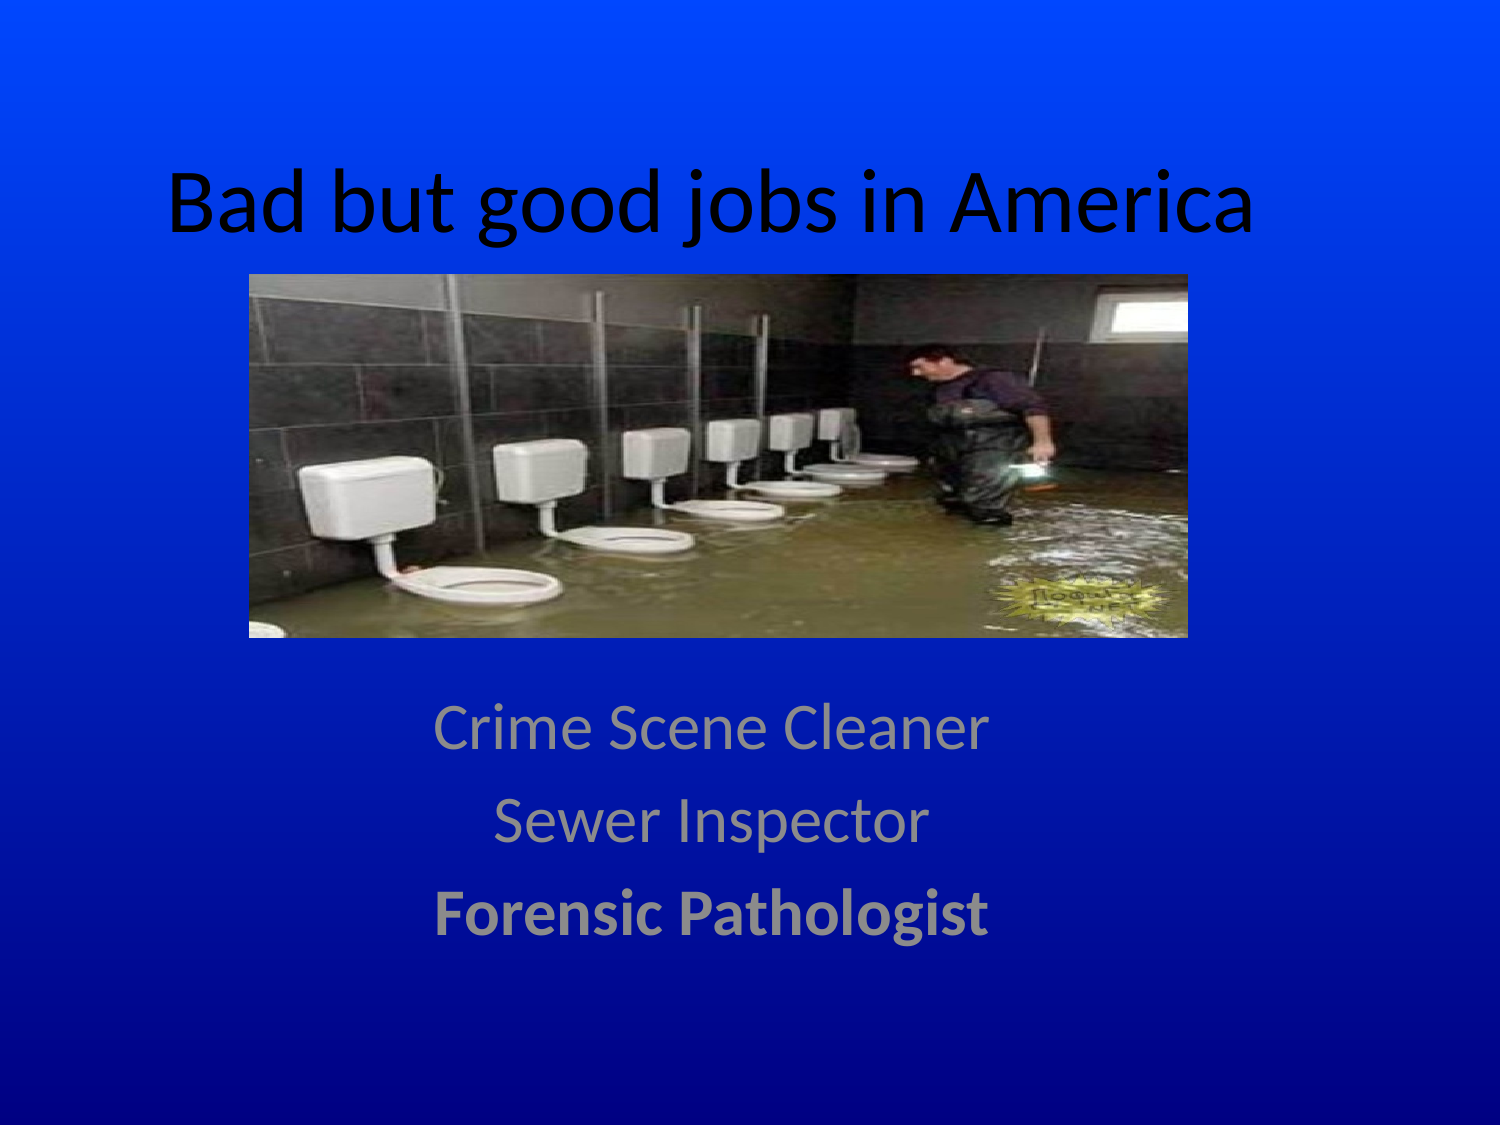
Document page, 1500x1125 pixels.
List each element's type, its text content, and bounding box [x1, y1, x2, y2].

subtitle Crime Scene Cleaner Sewer Inspector Forensic Pathologist [187, 675, 1238, 963]
title Bad but good jobs in America [75, 75, 1350, 317]
picture [249, 274, 1188, 638]
